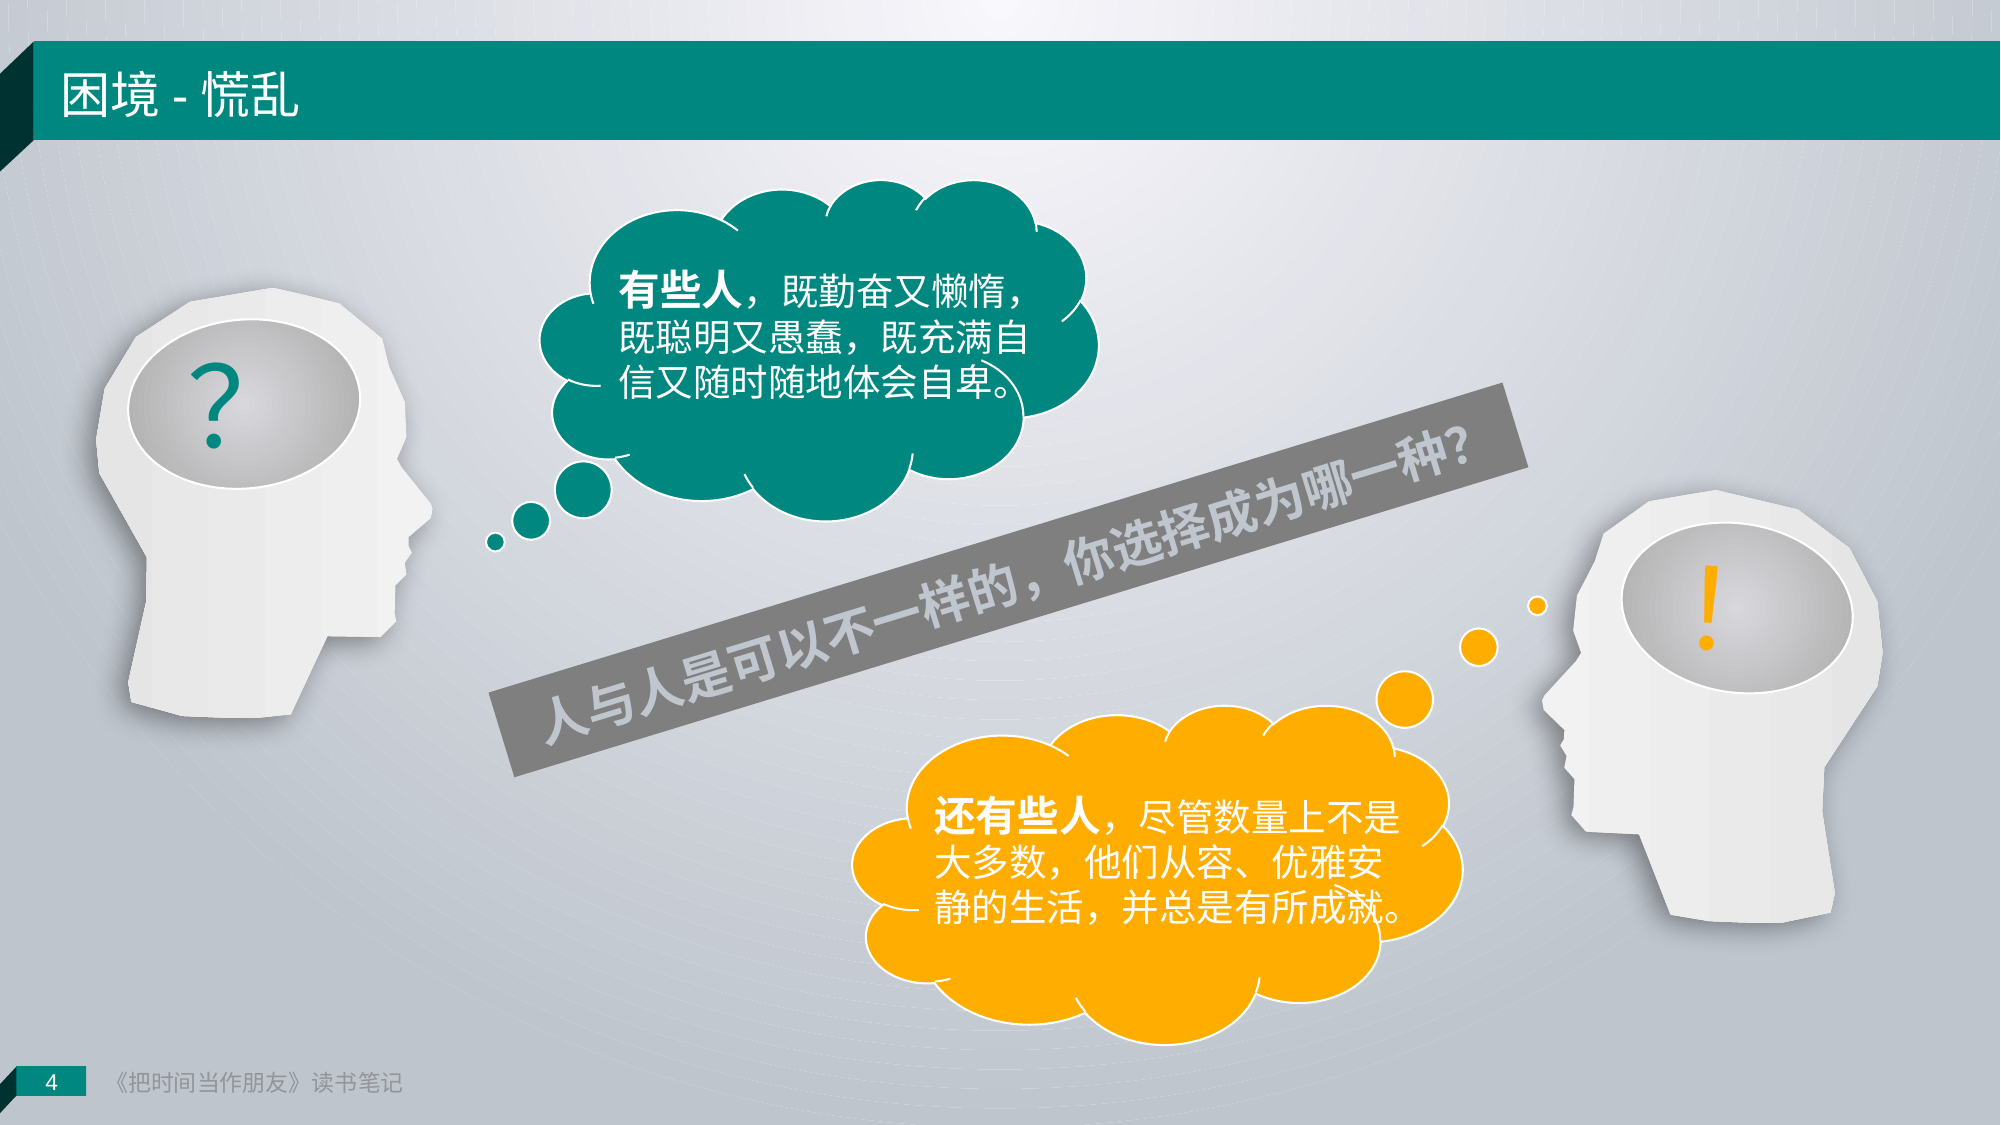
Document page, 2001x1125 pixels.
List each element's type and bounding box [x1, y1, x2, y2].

text_box [0, 41, 2000, 1117]
